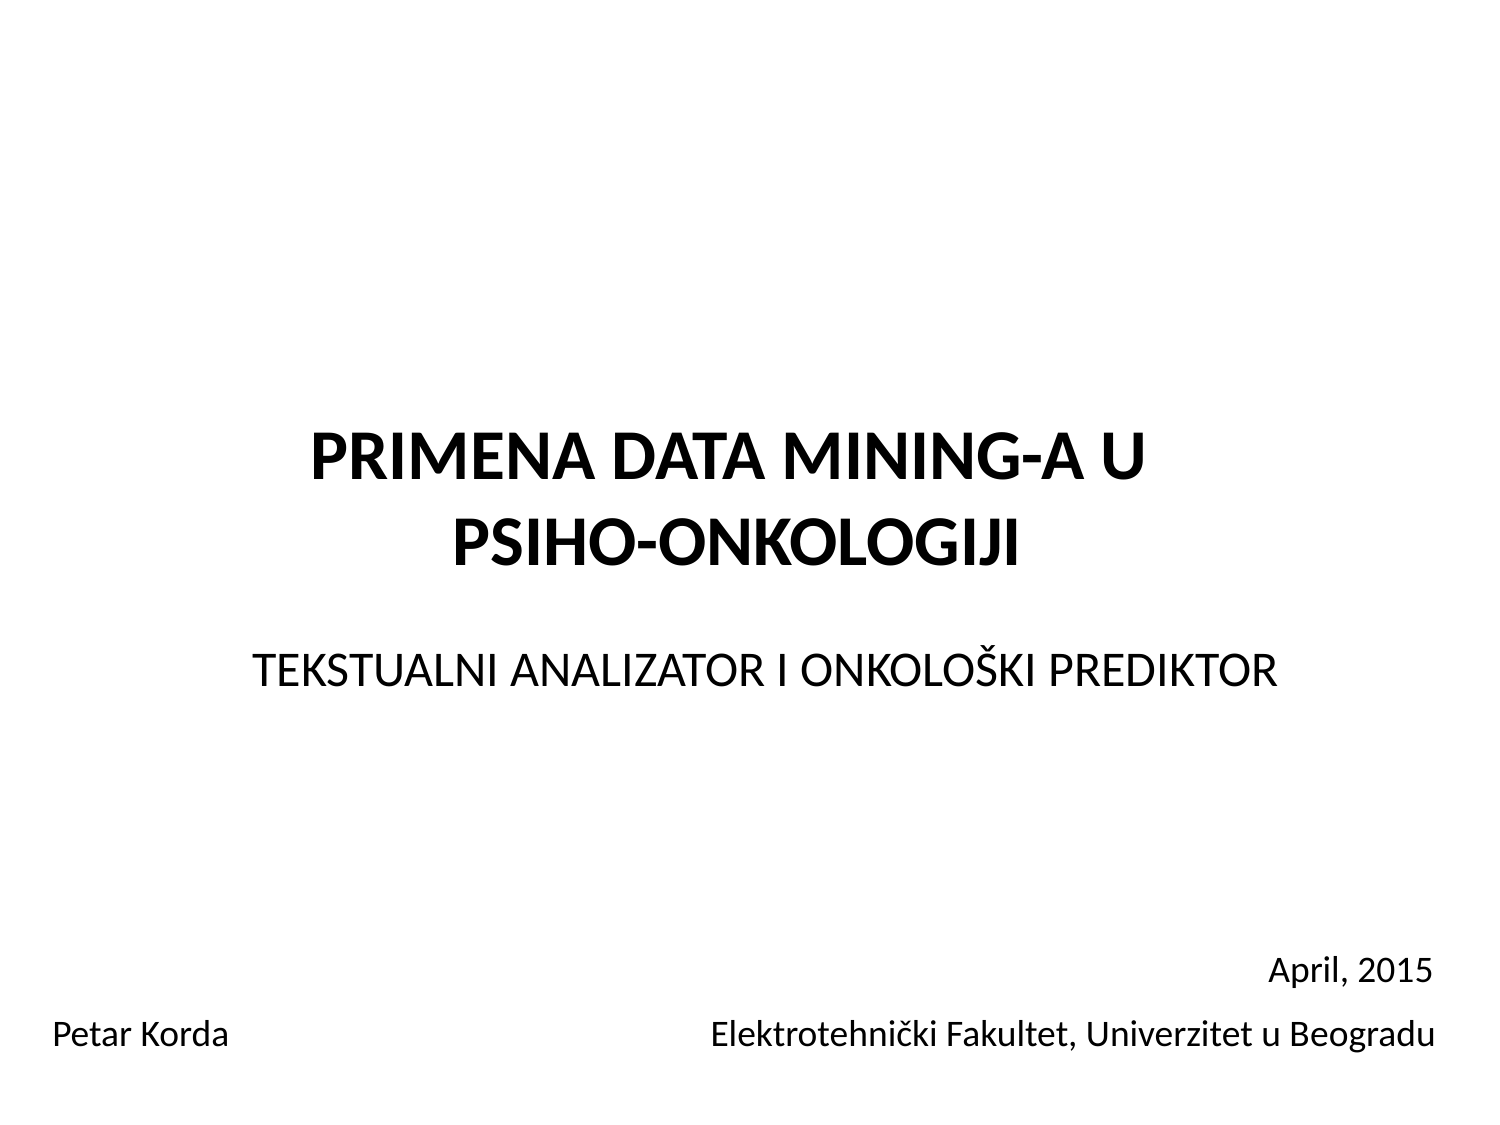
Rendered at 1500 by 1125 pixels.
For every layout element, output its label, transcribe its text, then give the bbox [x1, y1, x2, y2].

text_box Petar Korda [37, 1001, 388, 1062]
text_box Elektrotehnički Fakultet, Univerzitet u Beogradu [695, 1001, 1452, 1062]
list TEKSTUALNI ANALIZATOR I ONKOLOŠKI PREDIKTOR [62, 612, 1413, 750]
text_box April, 2015 [1253, 937, 1449, 998]
title PRIMENA DATA MINING-A U PSIHO-ONKOLOGIJI [62, 399, 1413, 588]
